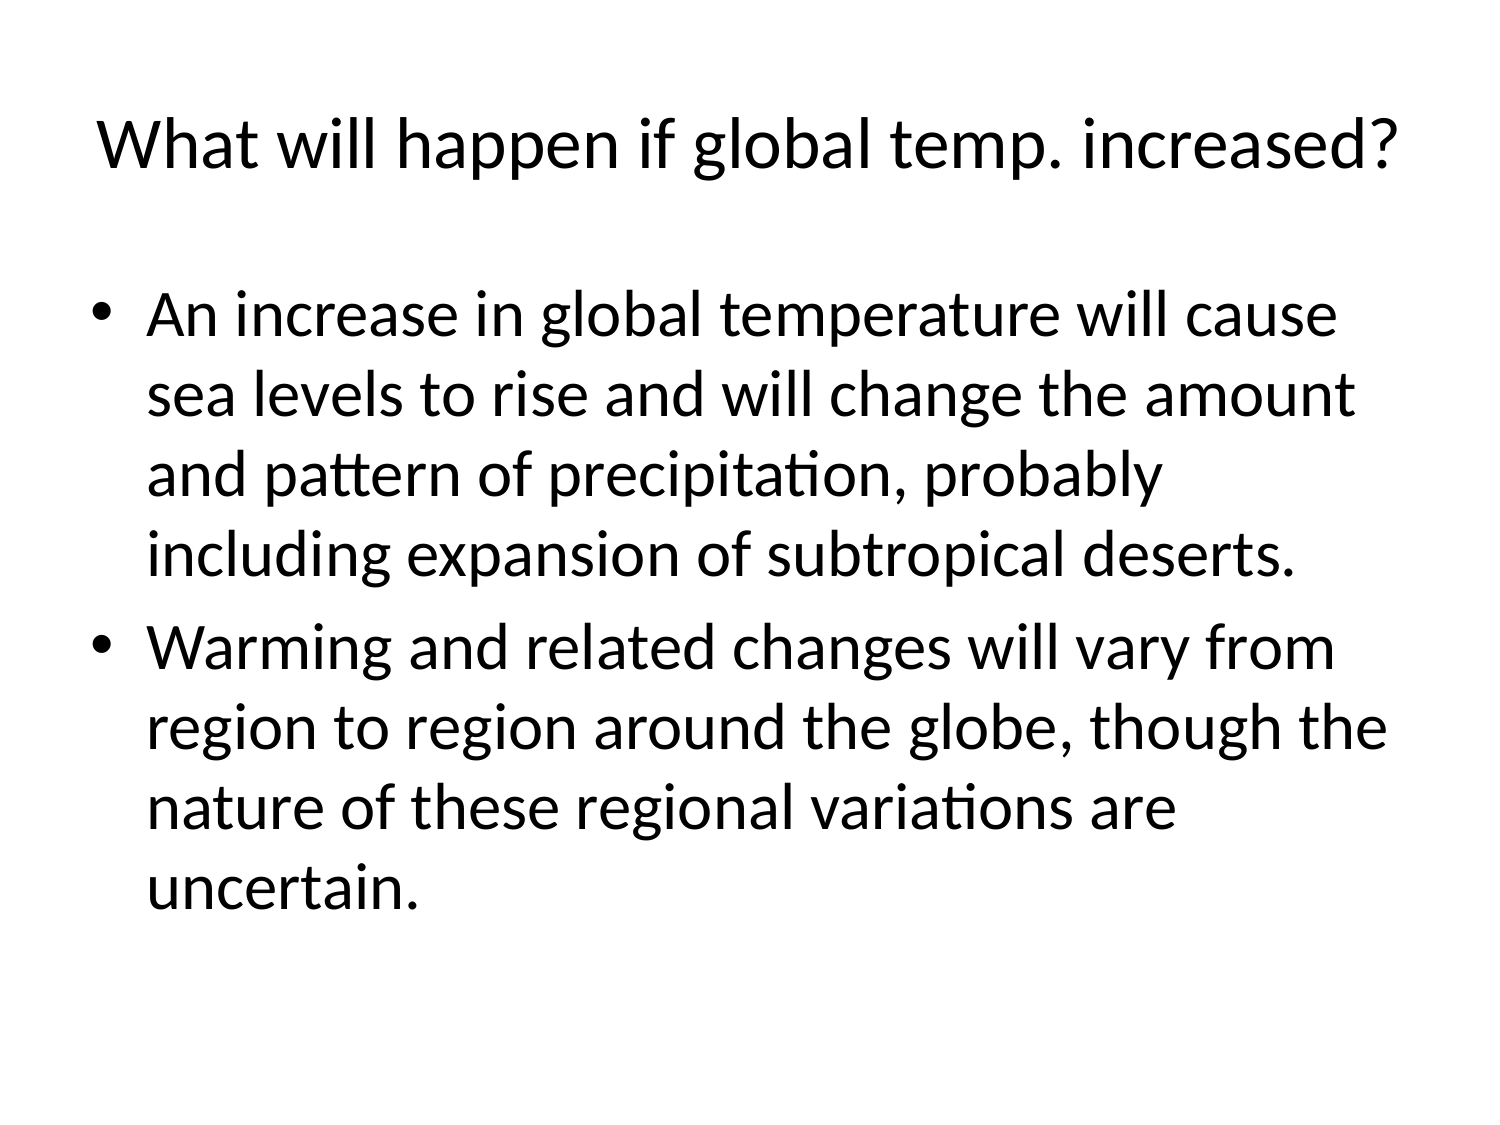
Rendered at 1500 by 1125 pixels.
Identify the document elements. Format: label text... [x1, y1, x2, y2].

list An increase in global temperature will cause sea levels to rise and will change the amount and pattern of precipitation, probably including expansion of subtropical deserts. Warming and related changes will vary from region to region around the globe, though the nature of these regional variations are uncertain. [75, 262, 1425, 1005]
title What will happen if global temp. increased? [75, 45, 1425, 233]
